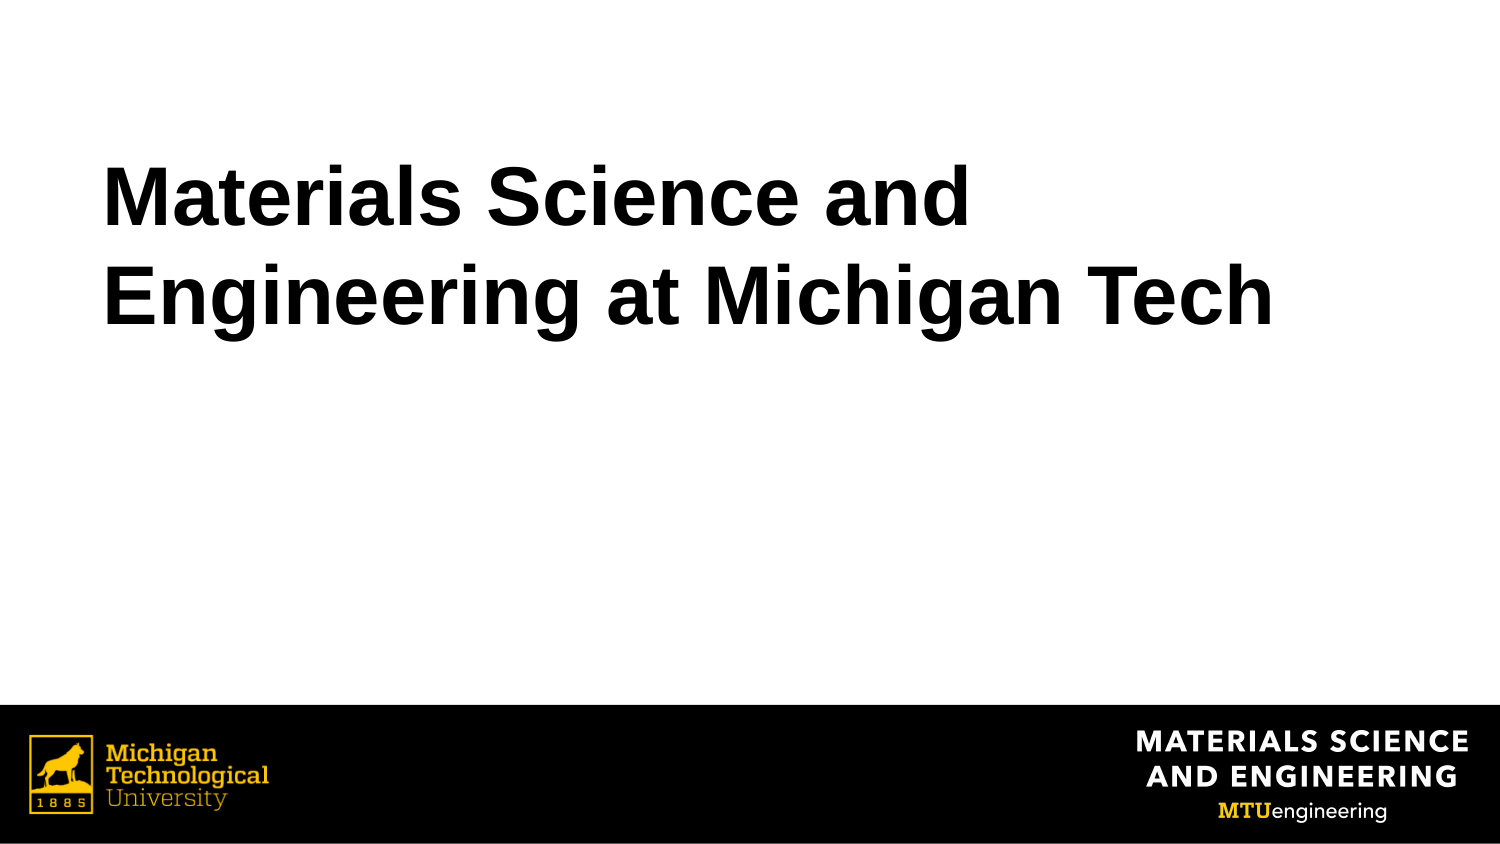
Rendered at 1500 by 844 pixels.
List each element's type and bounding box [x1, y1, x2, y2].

picture [29, 734, 269, 815]
picture [1135, 726, 1471, 823]
